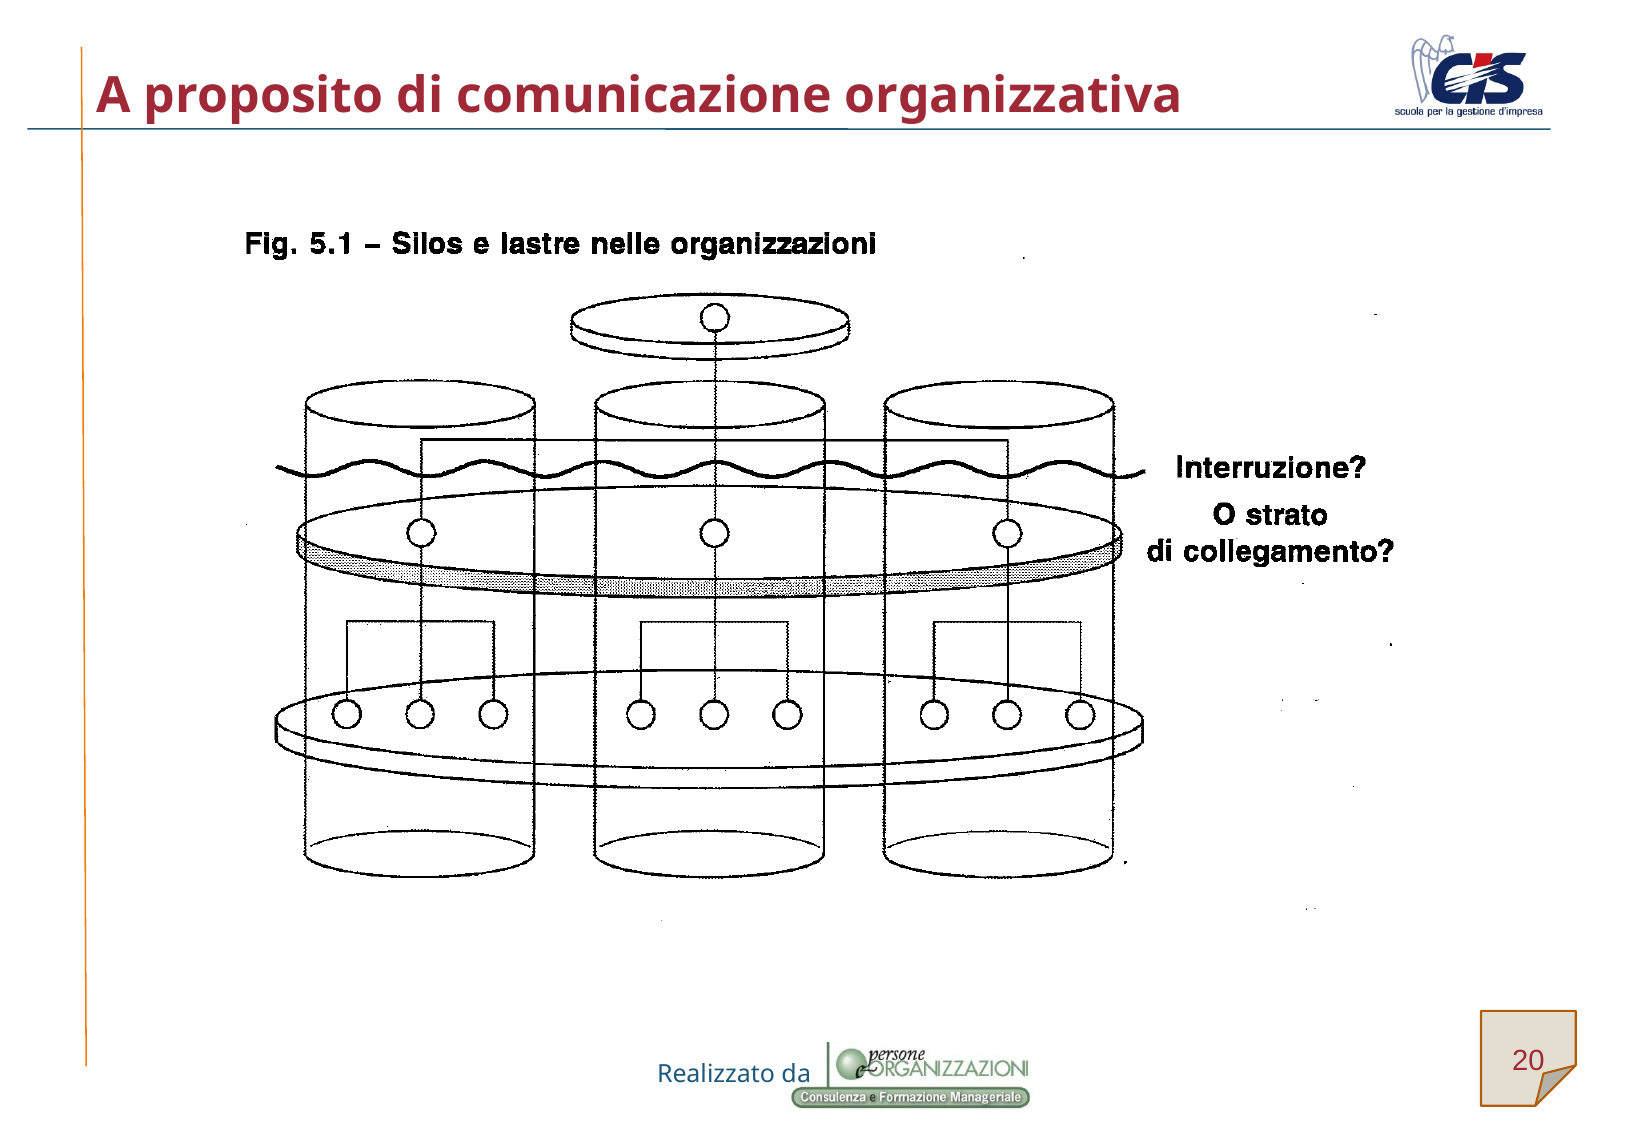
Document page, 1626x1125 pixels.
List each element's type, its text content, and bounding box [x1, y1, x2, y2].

title A proposito di comunicazione organizzativa [81, 33, 1544, 153]
picture [174, 184, 1427, 921]
picture [787, 1042, 1036, 1117]
slide_number 20 [1486, 1028, 1571, 1089]
picture [787, 1070, 792, 1080]
picture [1390, 30, 1545, 121]
